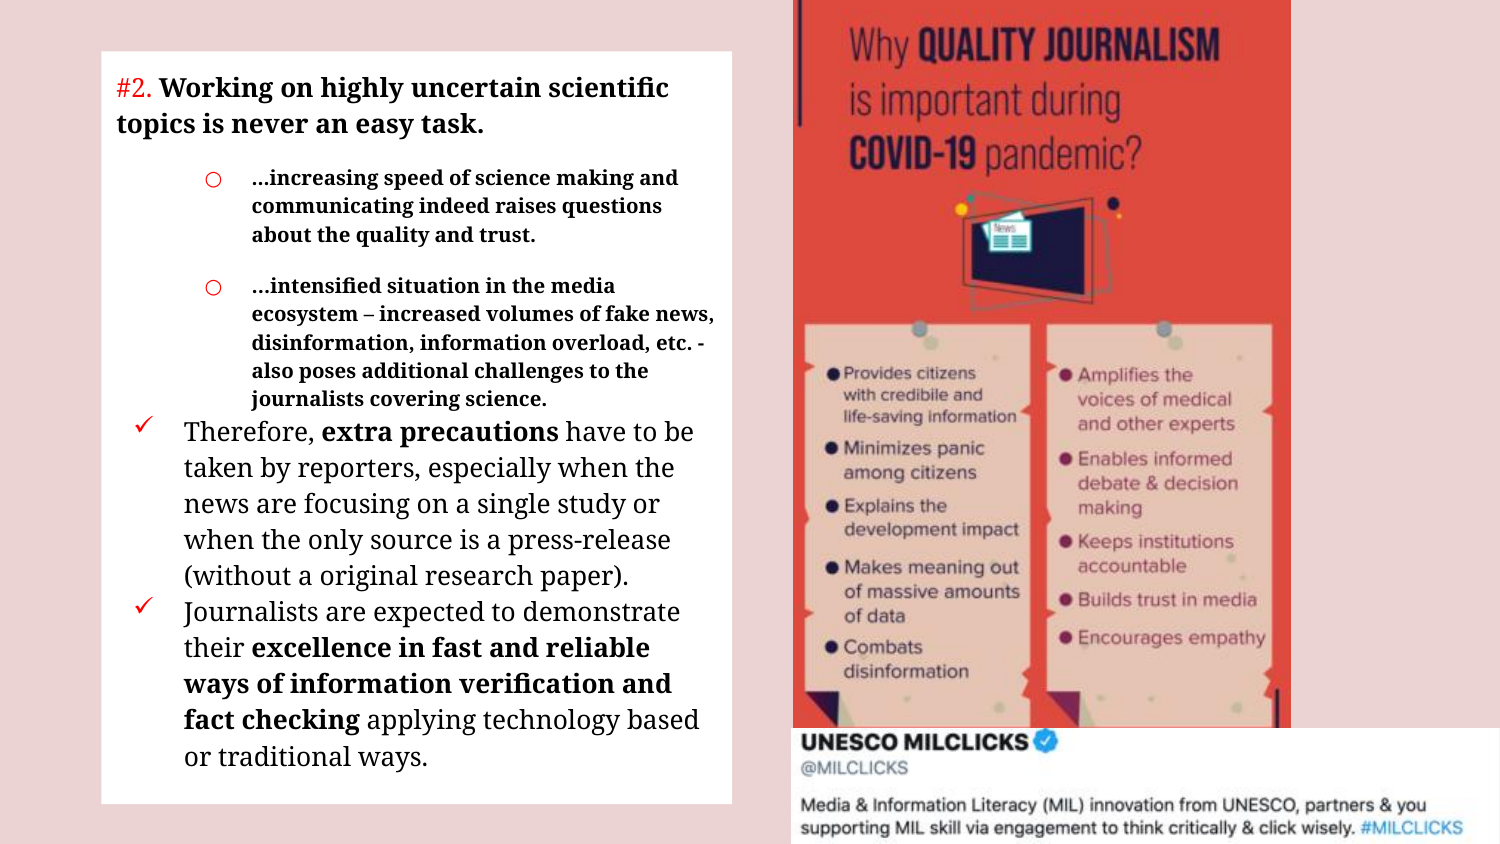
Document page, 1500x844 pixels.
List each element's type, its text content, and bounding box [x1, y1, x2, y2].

list #2. Working on highly uncertain scientific topics is never an easy task. ...increasing speed of science making and communicating indeed raises questions about the quality and trust. …intensified situation in the media ecosystem – increased volumes of fake news, disinformation, information overload, etc. - also poses additional challenges to the journalists covering science. Therefore, extra precautions have to be taken by reporters, especially when the news are focusing on a single study or when the only source is a press-release (without a original research paper). Journalists are expected to demonstrate their excellence in fast and reliable ways of information verification and fact checking applying technology based or traditional ways. [101, 51, 733, 805]
picture [791, 0, 1500, 844]
